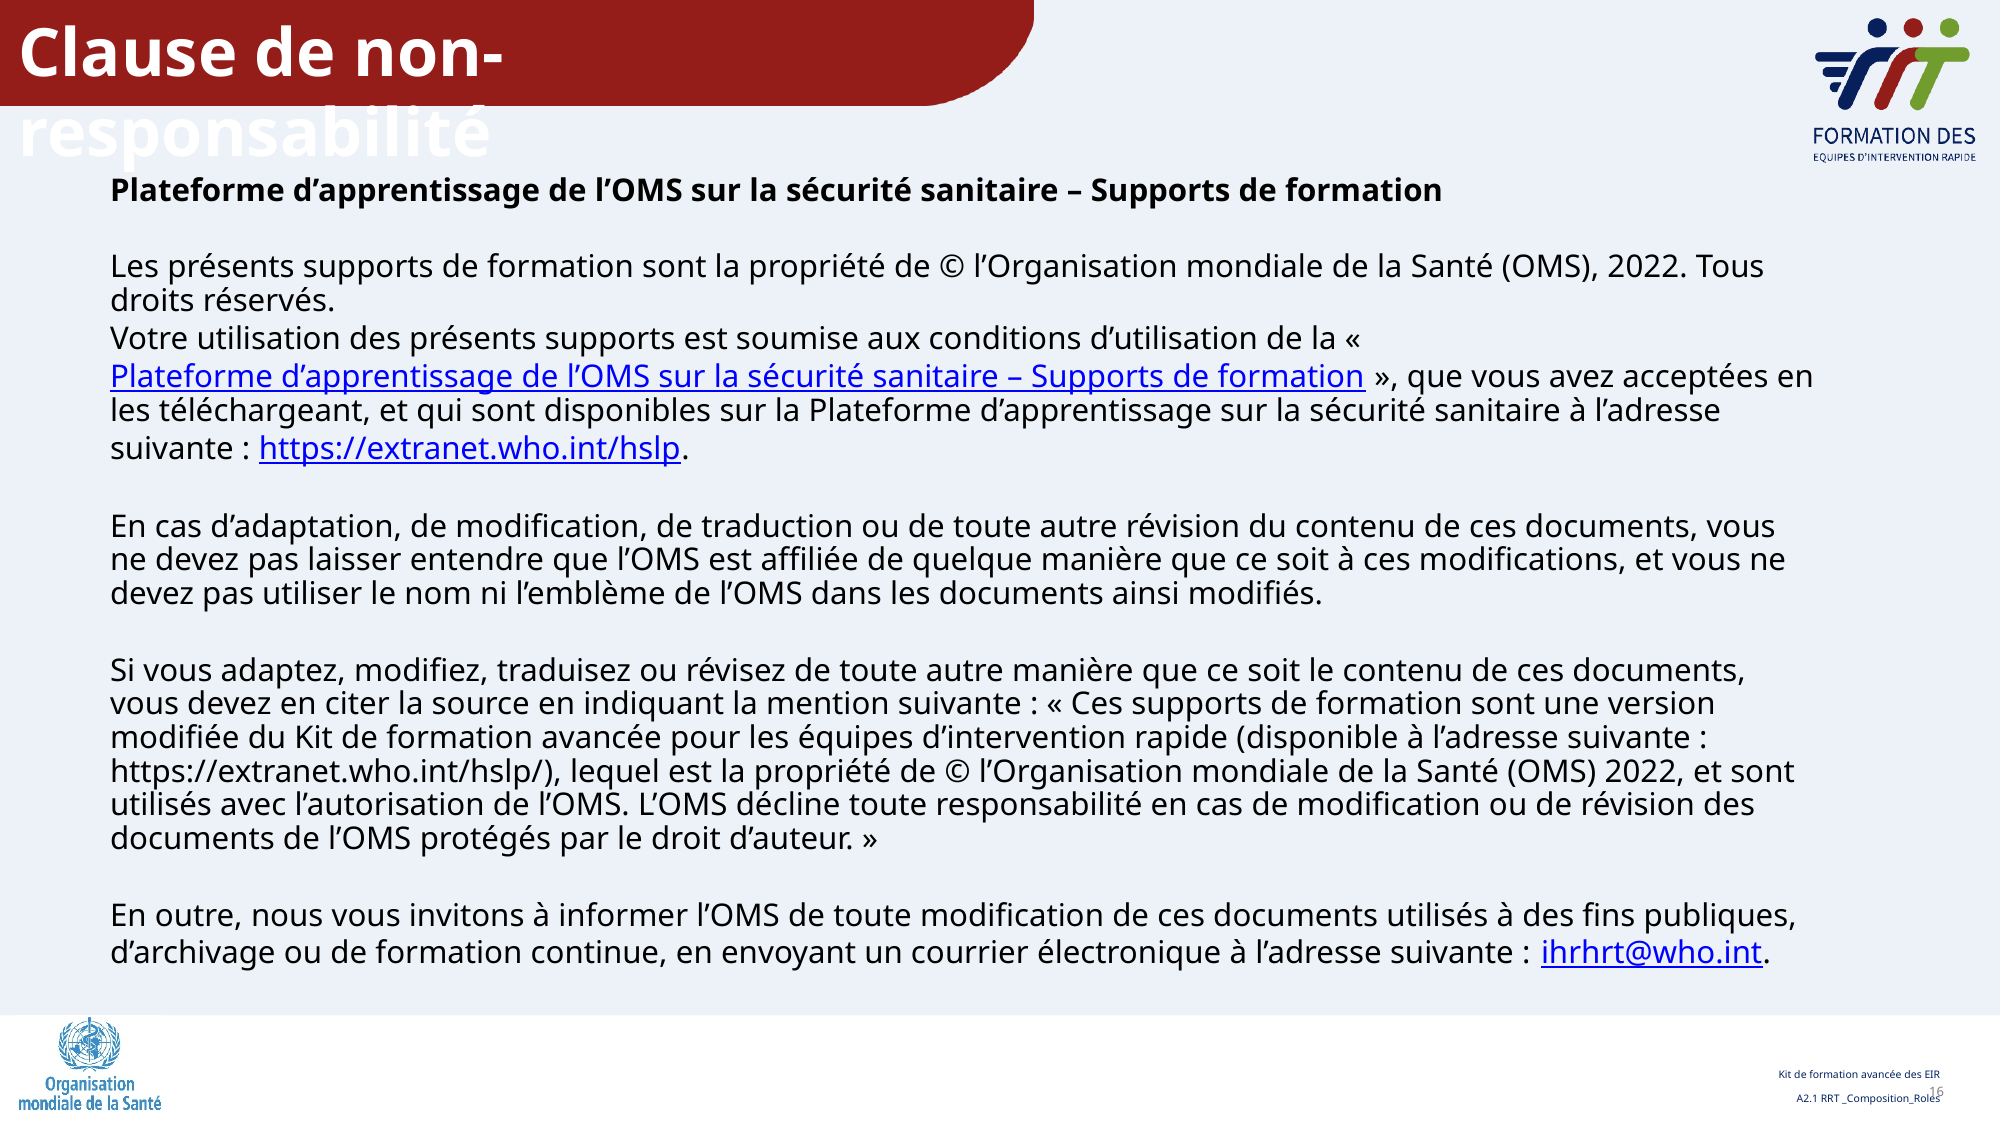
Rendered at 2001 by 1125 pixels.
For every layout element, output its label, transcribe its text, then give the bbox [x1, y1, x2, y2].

picture [1813, 17, 1976, 163]
list Plateforme d’apprentissage de l’OMS sur la sécurité sanitaire – Supports de formation Les présents supports de formation sont la propriété de © l’Organisation mondiale de la Santé (OMS), 2022. Tous droits réservés. Votre utilisation des présents supports est soumise aux conditions d’utilisation de la « Plateforme d’apprentissage de l’OMS sur la sécurité sanitaire – Supports de formation », que vous avez acceptées en les téléchargeant, et qui sont disponibles sur la Plateforme d’apprentissage sur la sécurité sanitaire à l’adresse suivante : https://extranet.who.int/hslp. En cas d’adaptation, de modification, de traduction ou de toute autre révision du contenu de ces documents, vous ne devez pas laisser entendre que l’OMS est affiliée de quelque manière que ce soit à ces modifications, et vous ne devez pas utiliser le nom ni l’emblème de l’OMS dans les documents ainsi modifiés. Si vous adaptez, modifiez, traduisez ou révisez de toute autre manière que ce soit le contenu de ces documents, vous devez en citer la source en indiquant la mention suivante : « Ces supports de formation sont une version modifiée du Kit de formation avancée pour les équipes d’intervention rapide (disponible à l’adresse suivante : https://extranet.who.int/hslp/), lequel est la propriété de © l’Organisation mondiale de la Santé (OMS) 2022, et sont utilisés avec l’autorisation de l’OMS. L’OMS décline toute responsabilité en cas de modification ou de révision des documents de l’OMS protégés par le droit d’auteur. » En outre, nous vous invitons à informer l’OMS de toute modification de ces documents utilisés à des fins publiques, d’archivage ou de formation continue, en envoyant un courrier électronique à l’adresse suivante : ihrhrt@who.int. [107, 173, 1824, 1029]
picture [17, 1015, 162, 1111]
picture [0, 0, 1034, 106]
